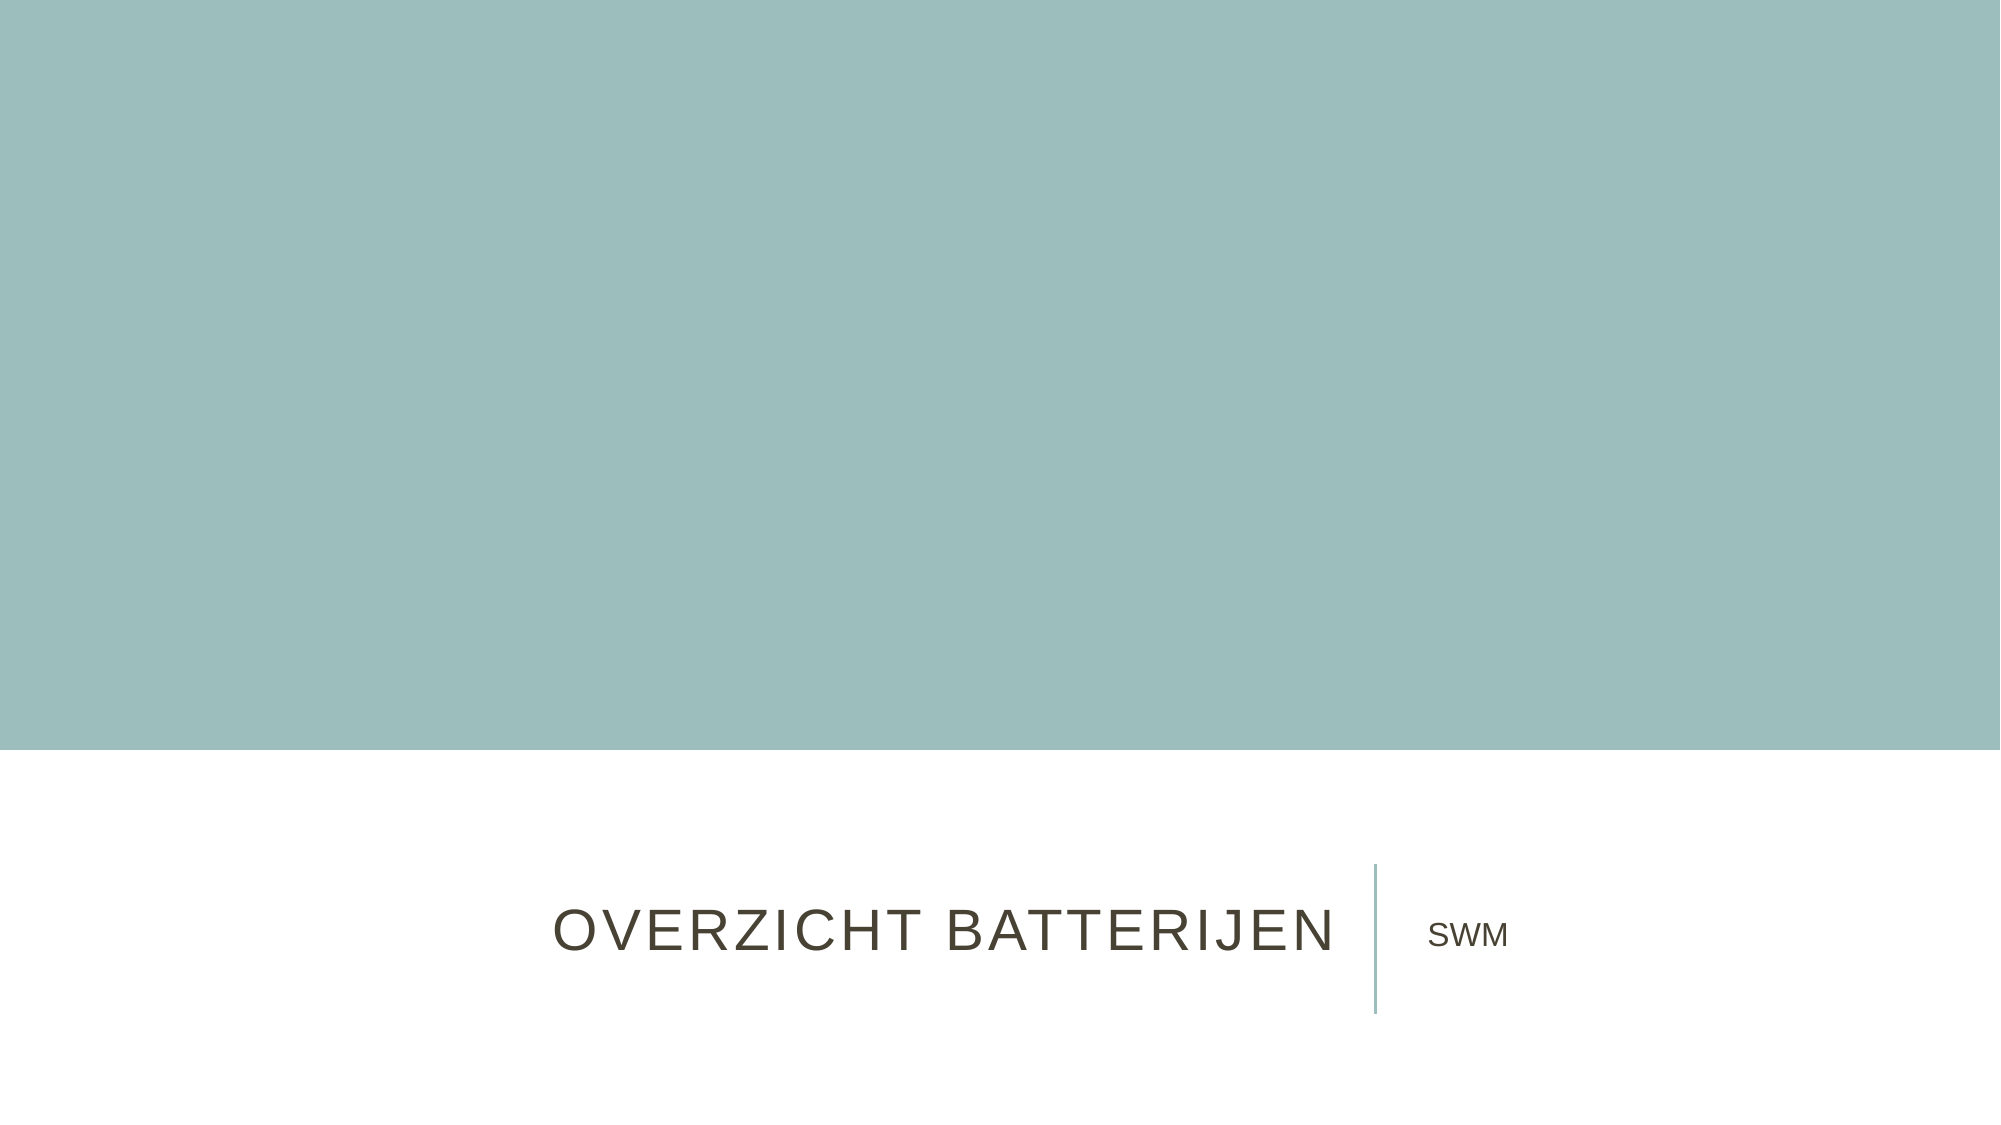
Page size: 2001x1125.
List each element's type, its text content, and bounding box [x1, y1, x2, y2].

subtitle SWM [1412, 813, 1938, 1054]
title OVERZICHT Batterijen [75, 813, 1350, 1054]
